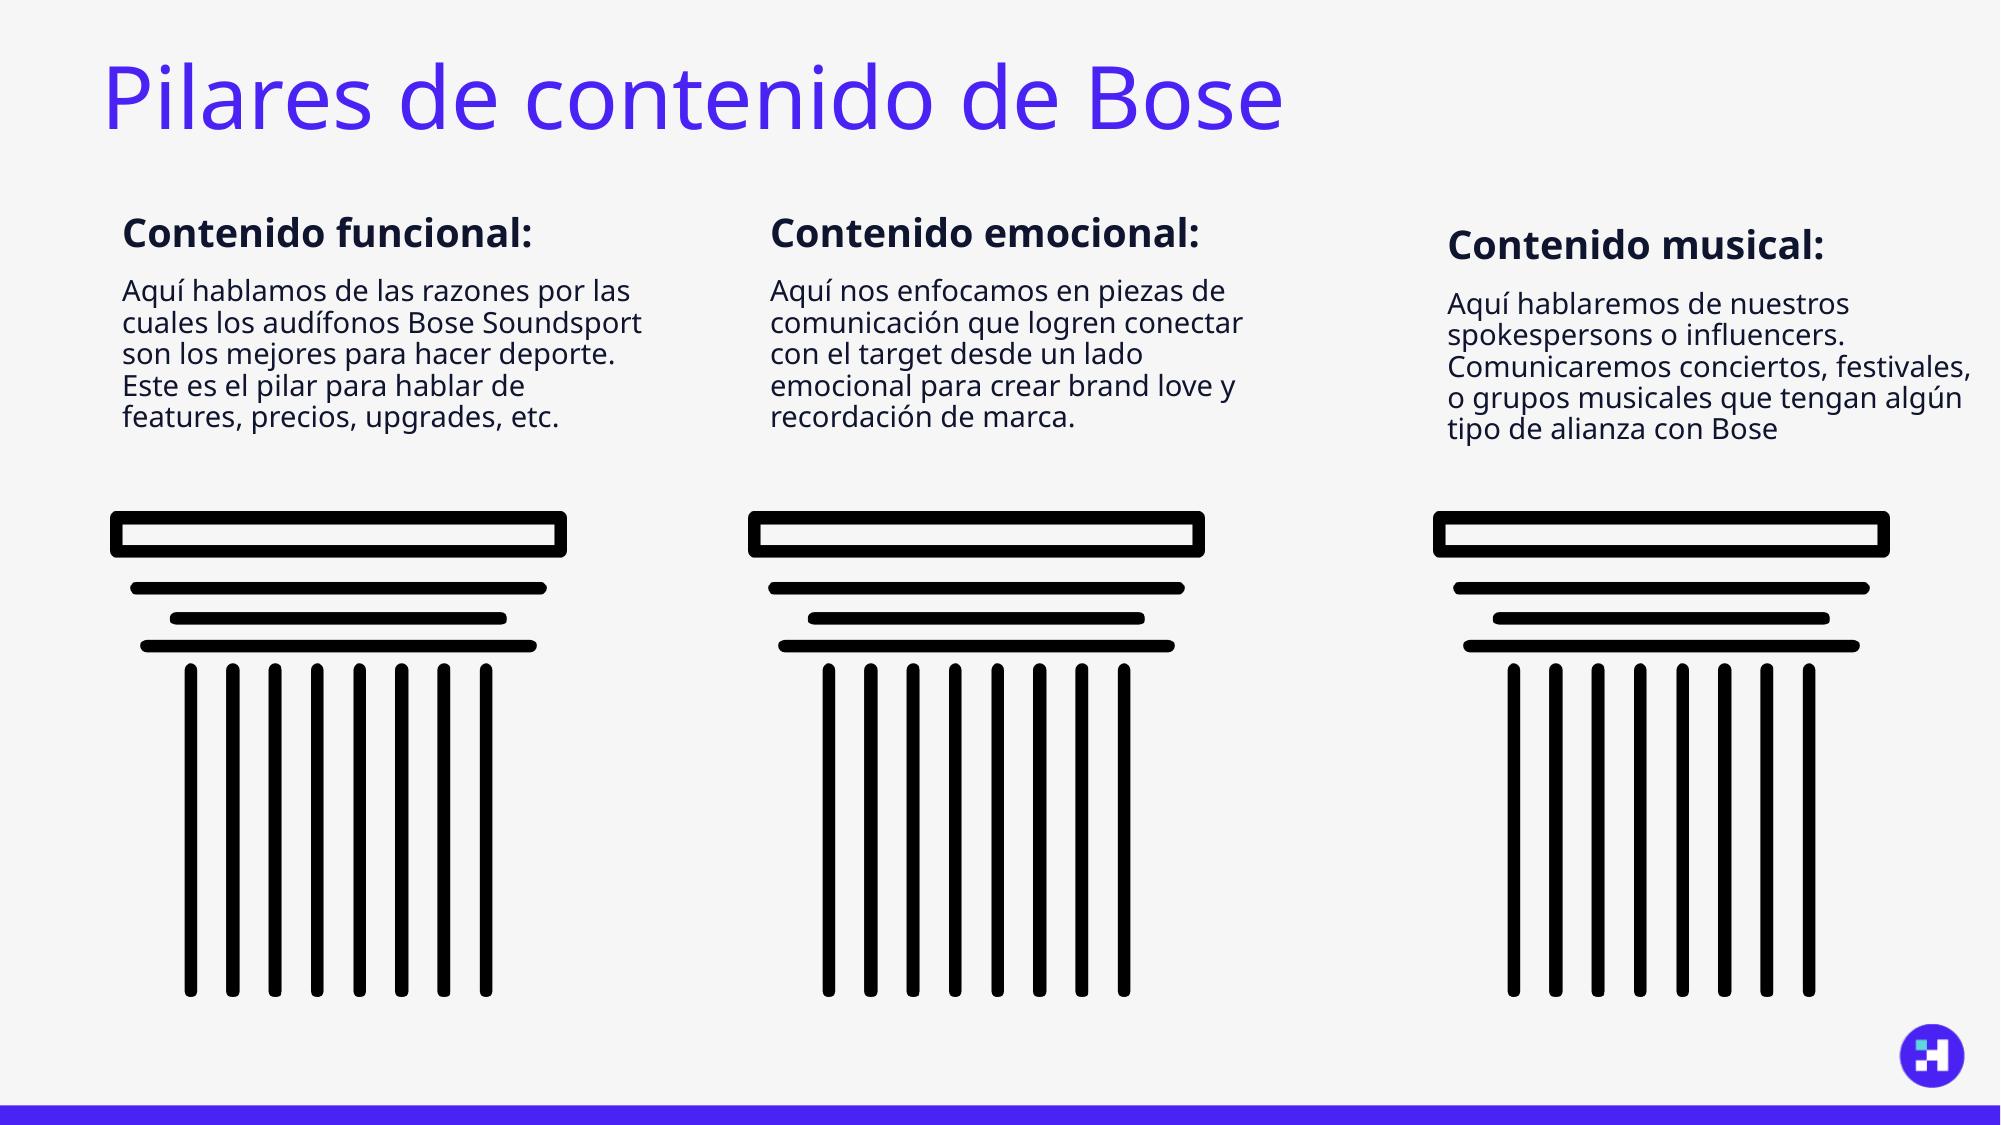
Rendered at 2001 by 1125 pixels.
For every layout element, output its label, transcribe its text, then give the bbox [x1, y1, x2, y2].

picture [1887, 1015, 1974, 1095]
text_box Contenido musical: Aquí hablaremos de nuestros spokespersons o influencers. Comunicaremos conciertos, festivales, o grupos musicales que tengan algún tipo de alianza con Bose [1432, 210, 1989, 524]
picture [1417, 510, 1904, 997]
picture [733, 510, 1219, 997]
title Pilares de contenido de Bose [81, 67, 1398, 136]
picture [94, 510, 581, 997]
text_box Contenido funcional: Aquí hablamos de las razones por las cuales los audífonos Bose Soundsport son los mejores para hacer deporte. Este es el pilar para hablar de features, precios, upgrades, etc. [107, 198, 664, 512]
text_box Contenido emocional: Aquí nos enfocamos en piezas de comunicación que logren conectar con el target desde un lado emocional para crear brand love y recordación de marca. [754, 198, 1267, 473]
